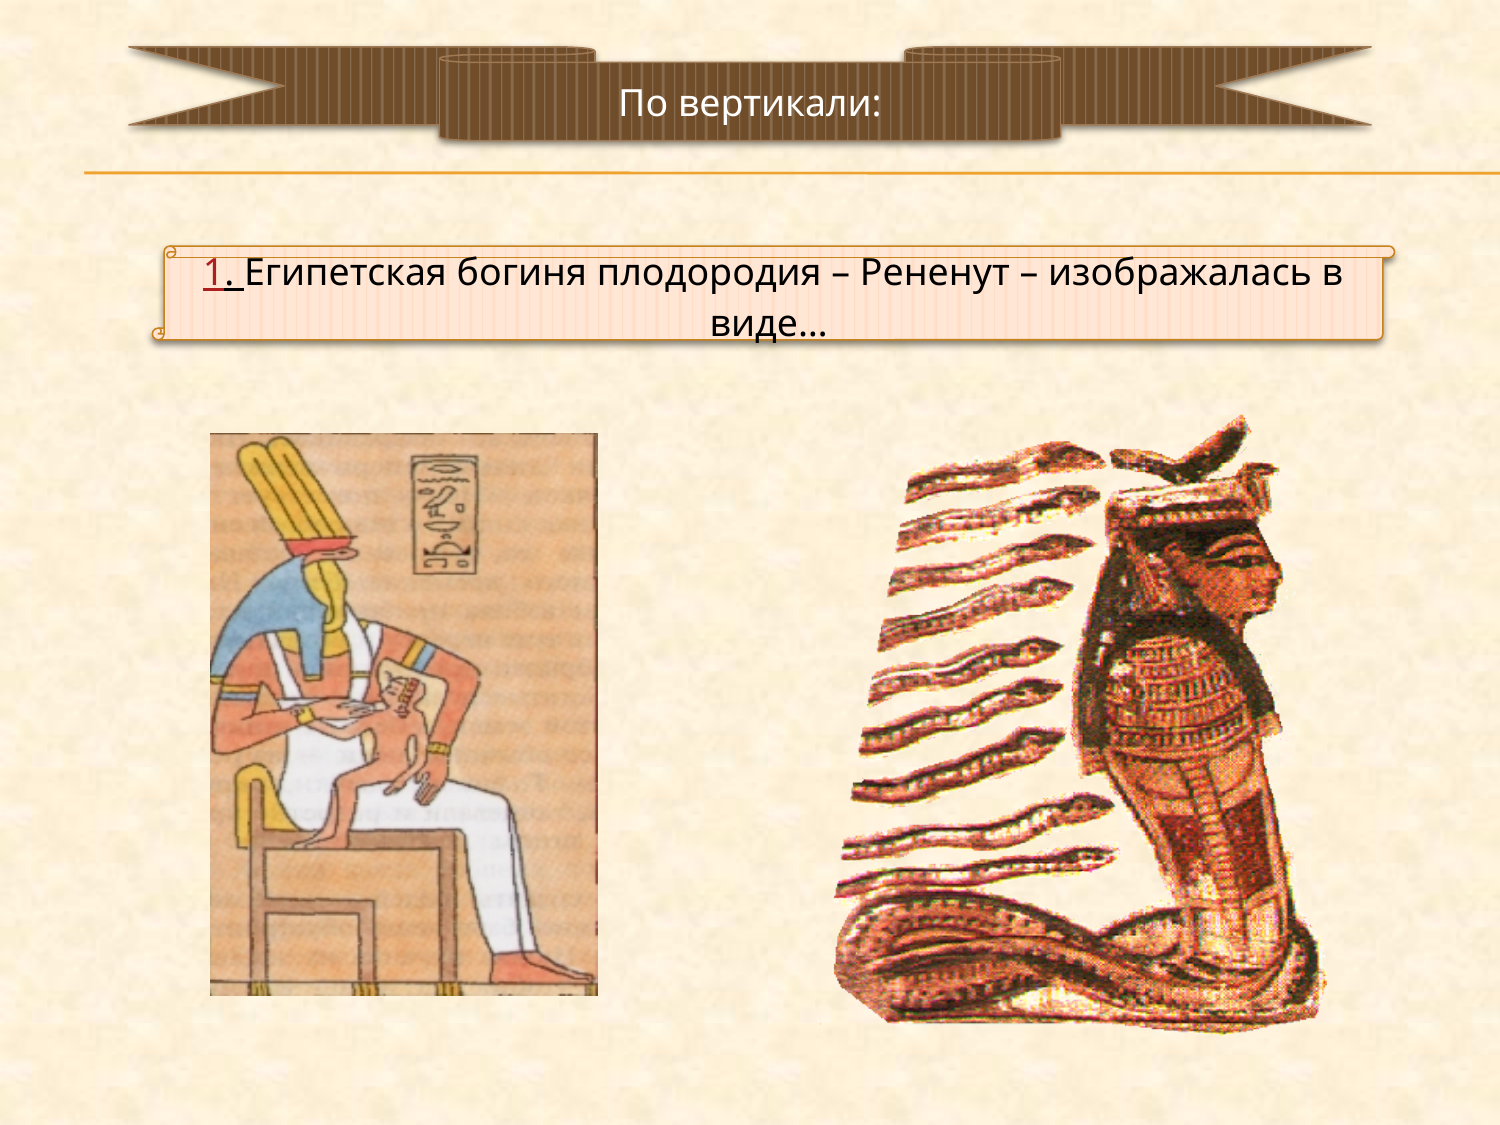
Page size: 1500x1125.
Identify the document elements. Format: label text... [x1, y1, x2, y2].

text_box По вертикали: [128, 46, 1372, 142]
picture [0, 0, 1500, 1125]
text_box 1. Египетская богиня плодородия – Рененут – изображалась в виде… [151, 245, 1396, 341]
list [210, 433, 598, 997]
